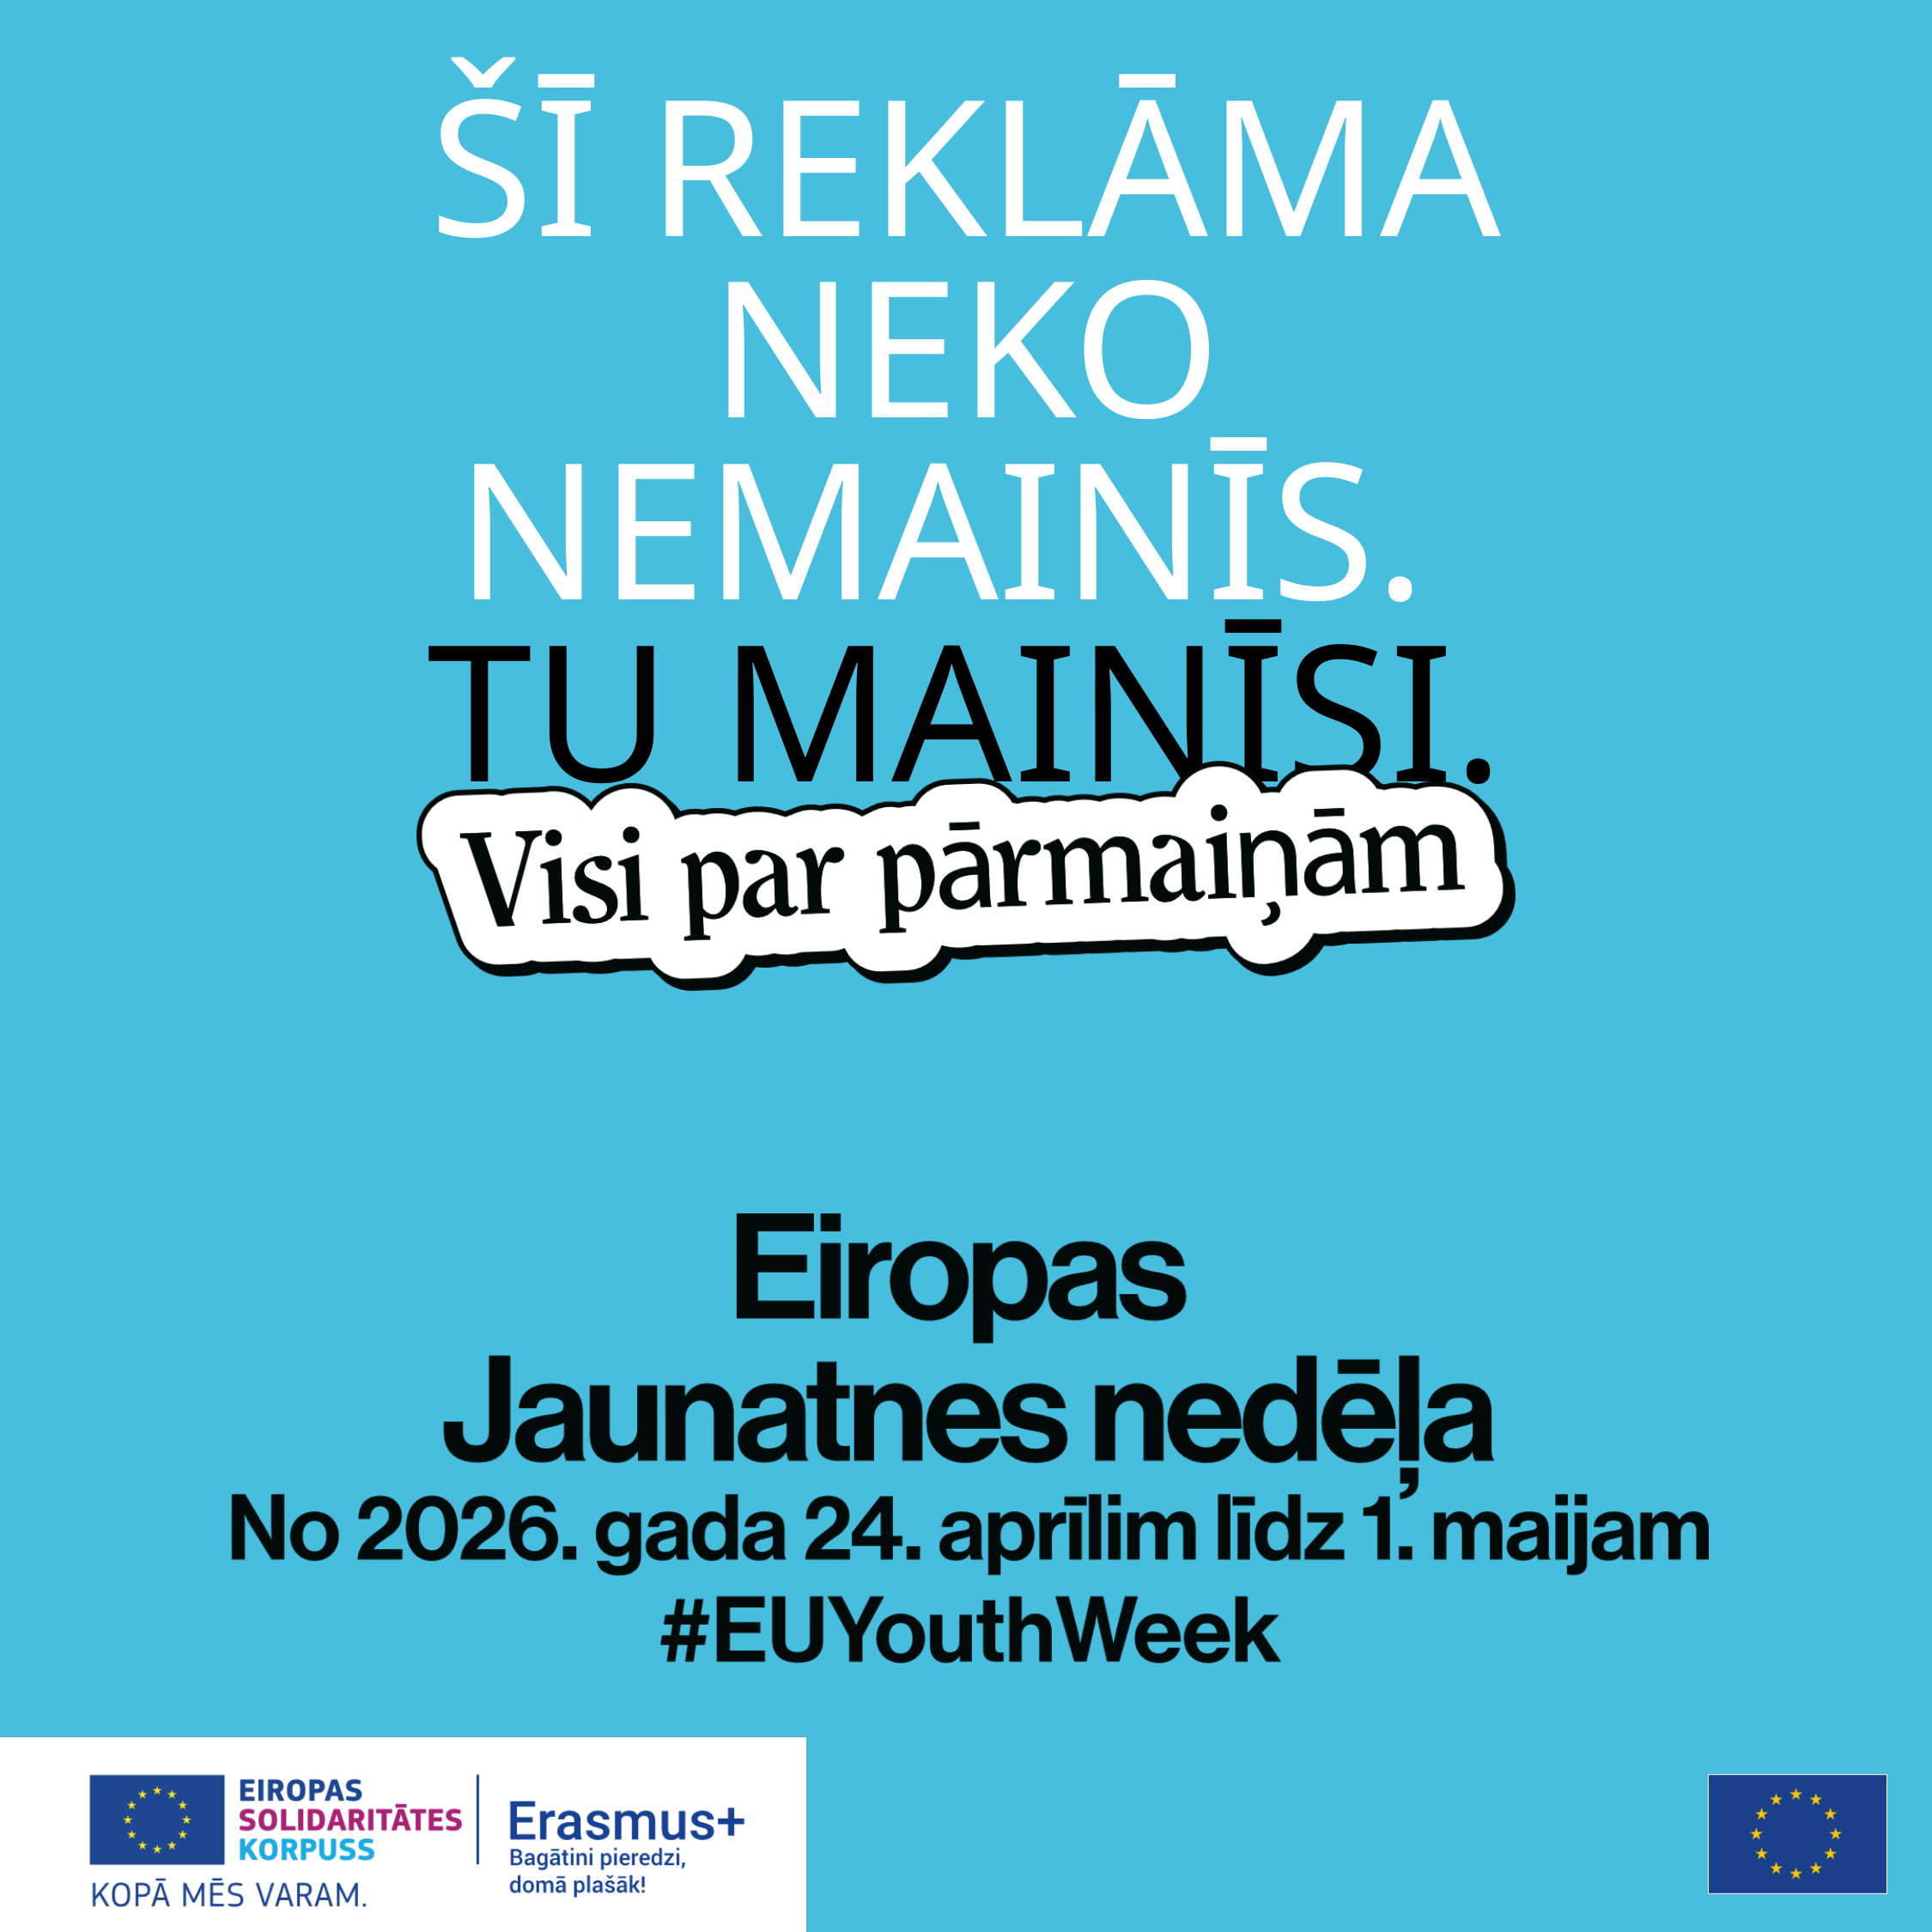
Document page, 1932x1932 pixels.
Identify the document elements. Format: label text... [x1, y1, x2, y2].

picture [0, 1213, 1887, 1932]
picture [416, 761, 1516, 991]
text_box ŠĪ REKLĀMA NEKO NEMAINĪS. TU MAINĪSI. [422, 86, 1510, 761]
